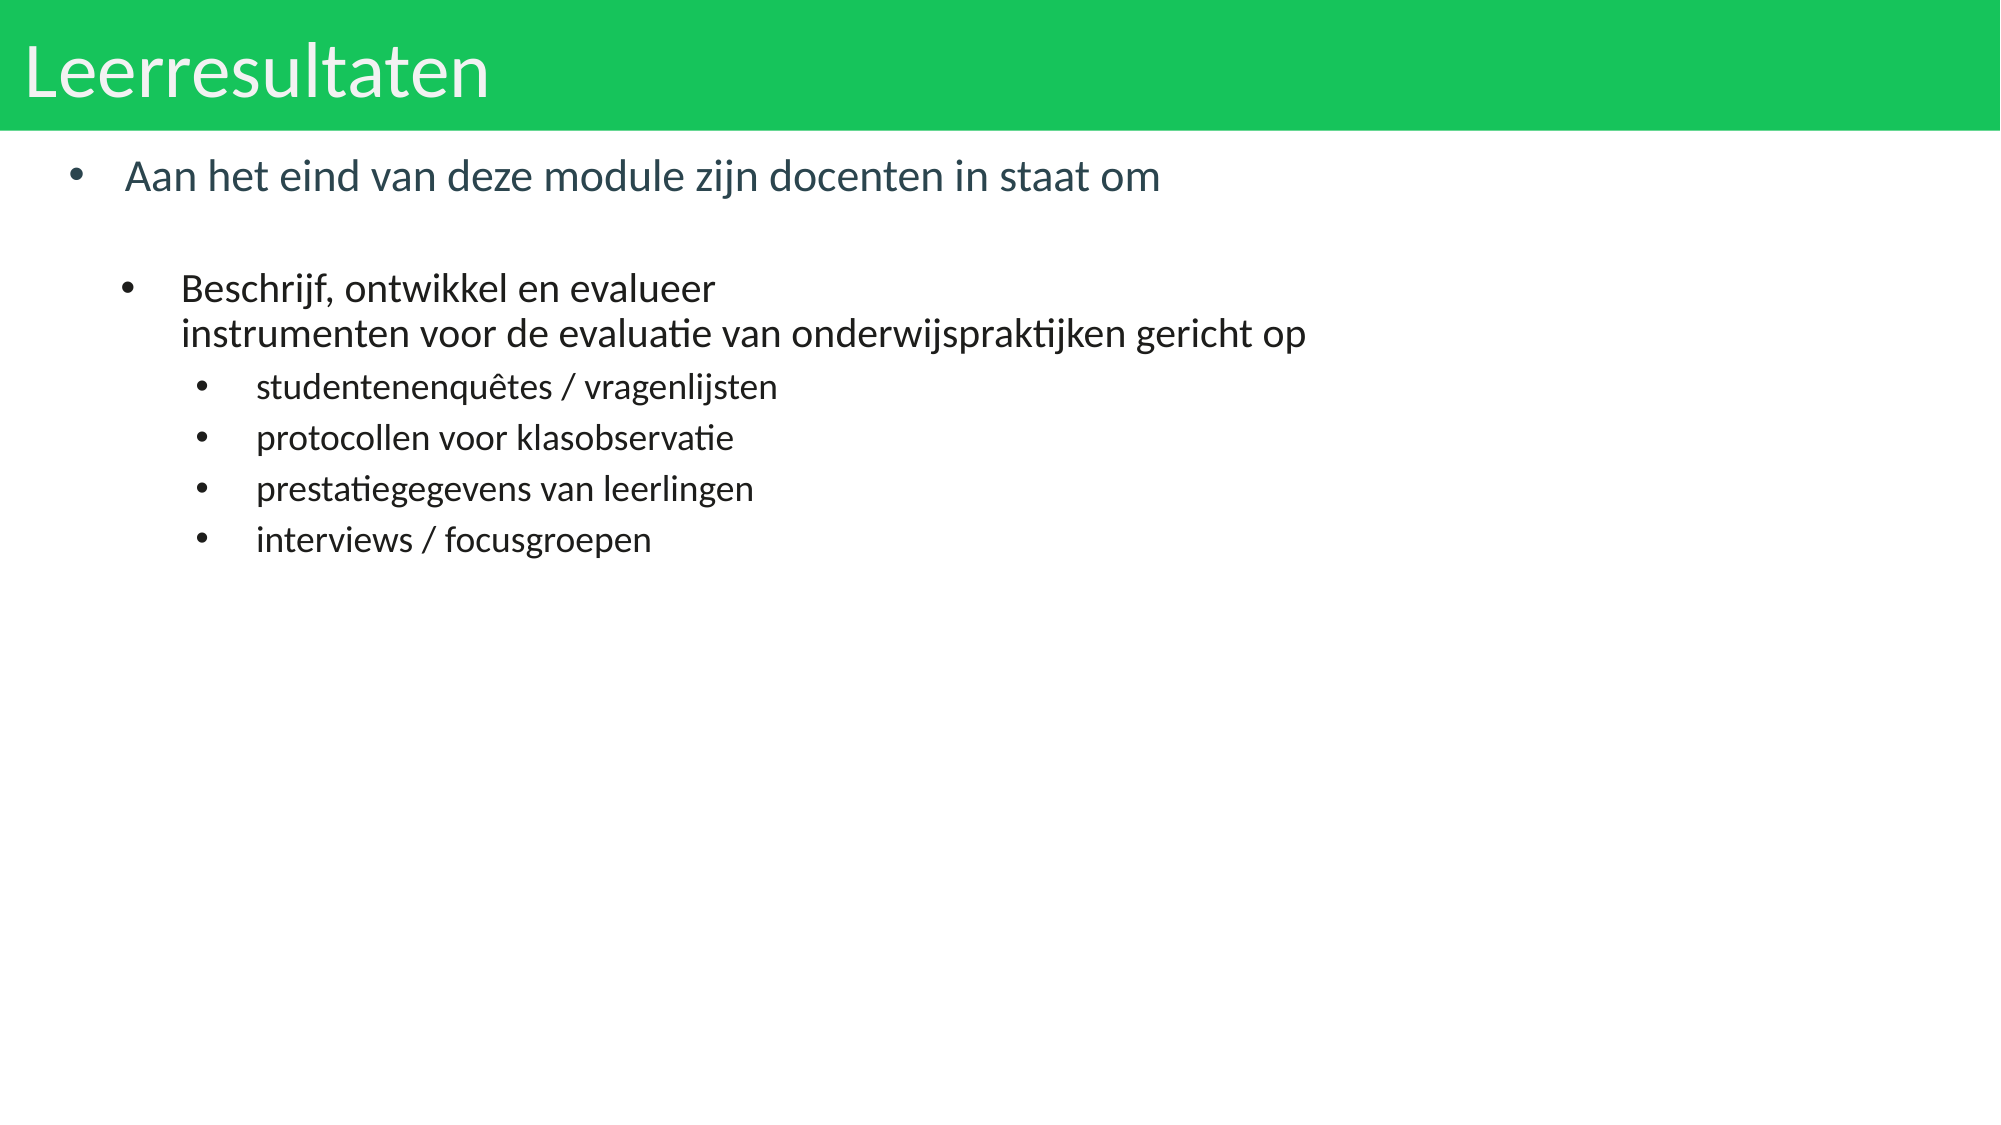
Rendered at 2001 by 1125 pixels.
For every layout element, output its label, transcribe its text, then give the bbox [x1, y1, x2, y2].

list Aan het eind van deze module zijn docenten in staat om Beschrijf, ontwikkel en evalueer instrumenten voor de evaluatie van onderwijspraktijken gericht op studentenenquêtes / vragenlijsten protocollen voor klasobservatie prestatiegegevens van leerlingen interviews / focusgroepen [16, 144, 1976, 1108]
title Leerresultaten [16, 13, 1976, 131]
